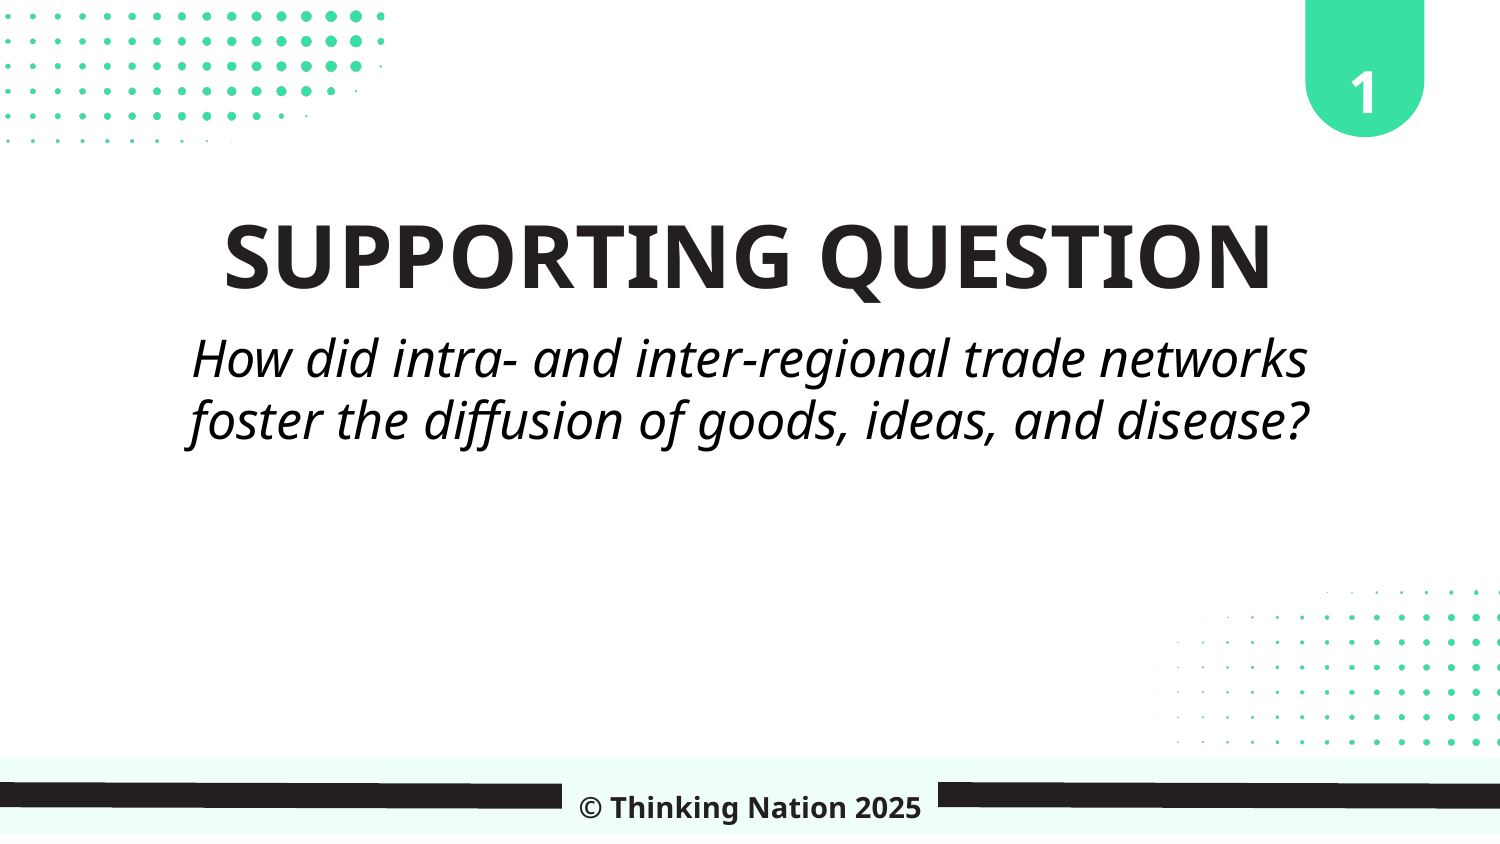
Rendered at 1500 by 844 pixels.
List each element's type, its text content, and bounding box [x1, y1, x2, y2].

text_box [0, 0, 385, 144]
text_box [0, 756, 1500, 835]
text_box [1300, 0, 1430, 138]
text_box How did intra- and inter-regional trade networks foster the diffusion of goods, ideas, and disease? [146, 324, 1353, 451]
text_box SUPPORTING QUESTION [209, 159, 1291, 307]
text_box [1128, 590, 1500, 755]
